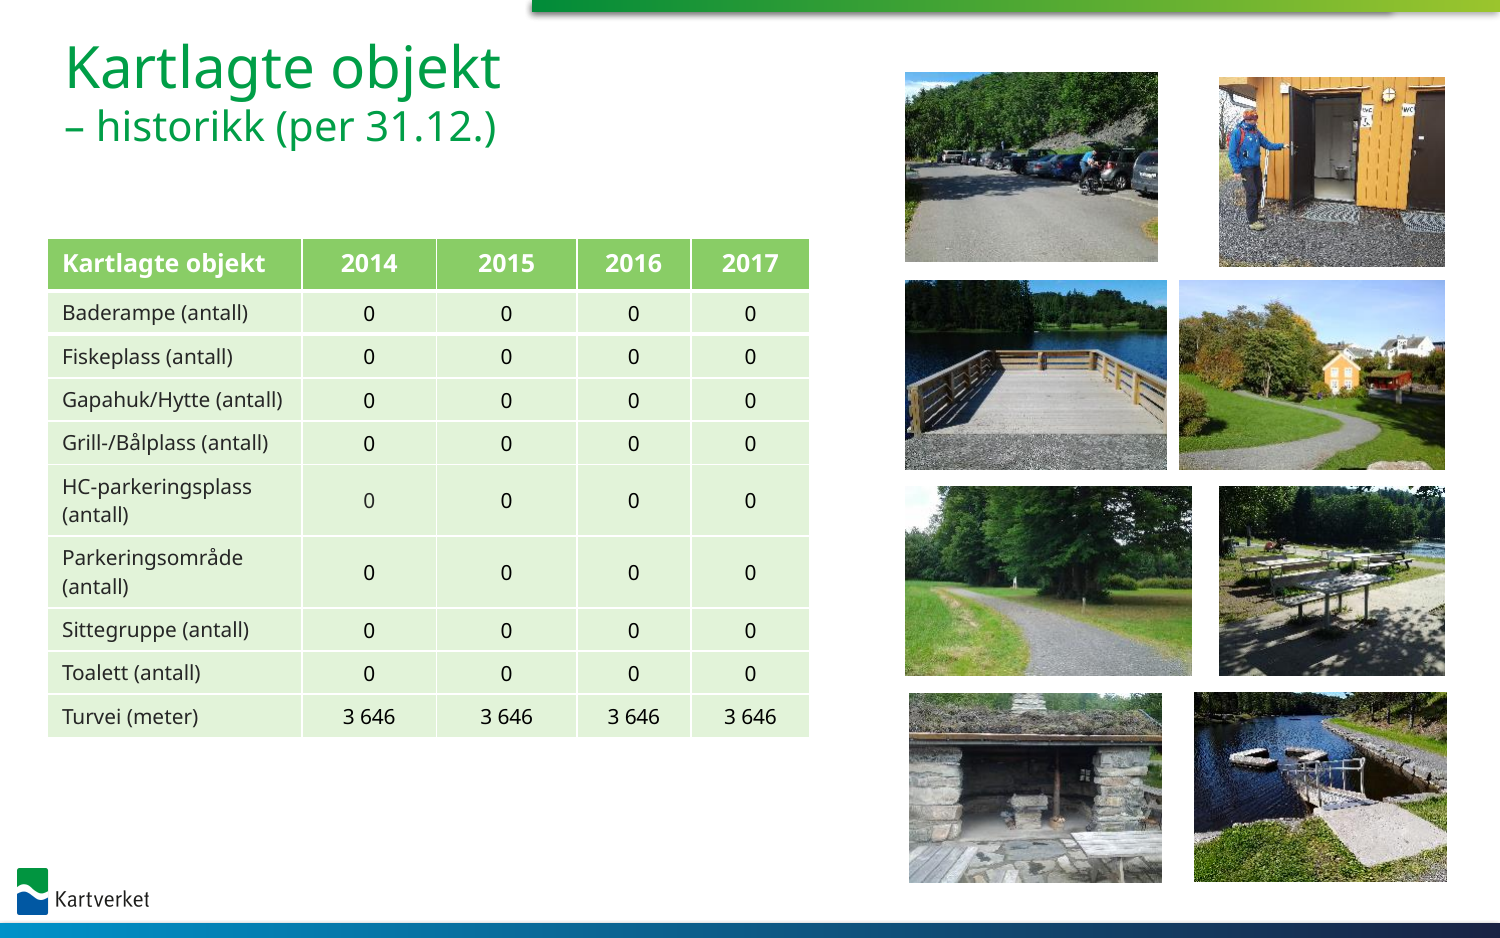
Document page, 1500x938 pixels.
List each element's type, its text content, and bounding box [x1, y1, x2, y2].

table_cell 0 [303, 336, 436, 377]
table_cell Fiskeplass (antall) [48, 336, 301, 377]
table_cell 3 646 [692, 695, 809, 737]
table_header 2014 [303, 239, 436, 289]
table_cell Turvei (meter) [48, 695, 301, 737]
table_cell 0 [692, 652, 809, 693]
table_cell 0 [303, 422, 436, 464]
table_cell 0 [437, 652, 576, 693]
table_cell 0 [437, 422, 576, 464]
table_cell Grill-/Bålplass (antall) [48, 422, 301, 464]
table_header 2015 [437, 239, 576, 289]
table_header 2016 [578, 239, 690, 289]
table_cell 0 [578, 465, 690, 535]
picture [905, 280, 1167, 470]
table_cell 0 [578, 293, 690, 332]
table_cell Toalett (antall) [48, 652, 301, 693]
table_cell 0 [692, 422, 809, 464]
table_cell 0 [692, 336, 809, 377]
picture [905, 486, 1193, 676]
table_header 2017 [692, 239, 809, 289]
table_cell 0 [303, 465, 436, 535]
table_cell 0 [437, 336, 576, 377]
picture [1179, 280, 1445, 470]
picture [909, 693, 1163, 884]
picture [1219, 486, 1445, 676]
table_cell 0 [437, 293, 576, 332]
table_cell 0 [692, 465, 809, 535]
picture [1194, 692, 1448, 882]
table_cell 0 [578, 652, 690, 693]
table_cell Parkeringsområde (antall) [48, 537, 301, 607]
table_cell 0 [692, 293, 809, 332]
table_cell 3 646 [303, 695, 436, 737]
table_cell 0 [578, 609, 690, 650]
text_box Kartlagte objekt – historikk (per 31.12.) [49, 14, 1431, 158]
table_cell Baderampe (antall) [48, 293, 301, 332]
table_header Kartlagte objekt [48, 239, 301, 289]
table_cell 0 [578, 422, 690, 464]
table_cell 0 [578, 336, 690, 377]
table_cell HC-parkeringsplass (antall) [48, 465, 301, 535]
table_cell 0 [692, 379, 809, 420]
table_cell 0 [437, 609, 576, 650]
table_cell 0 [578, 537, 690, 607]
table_cell 3 646 [437, 695, 576, 737]
table_cell 0 [692, 537, 809, 607]
table_cell Sittegruppe (antall) [48, 609, 301, 650]
picture [905, 72, 1158, 262]
table_cell 0 [303, 537, 436, 607]
table_cell 0 [303, 652, 436, 693]
table_cell 3 646 [578, 695, 690, 737]
table_cell 0 [437, 465, 576, 535]
table_cell 0 [692, 609, 809, 650]
table_cell 0 [303, 379, 436, 420]
table_cell 0 [303, 609, 436, 650]
table_cell 0 [578, 379, 690, 420]
picture [1219, 77, 1445, 267]
table_cell 0 [303, 293, 436, 332]
table_cell Gapahuk/Hytte (antall) [48, 379, 301, 420]
table_cell 0 [437, 379, 576, 420]
table_cell 0 [437, 537, 576, 607]
